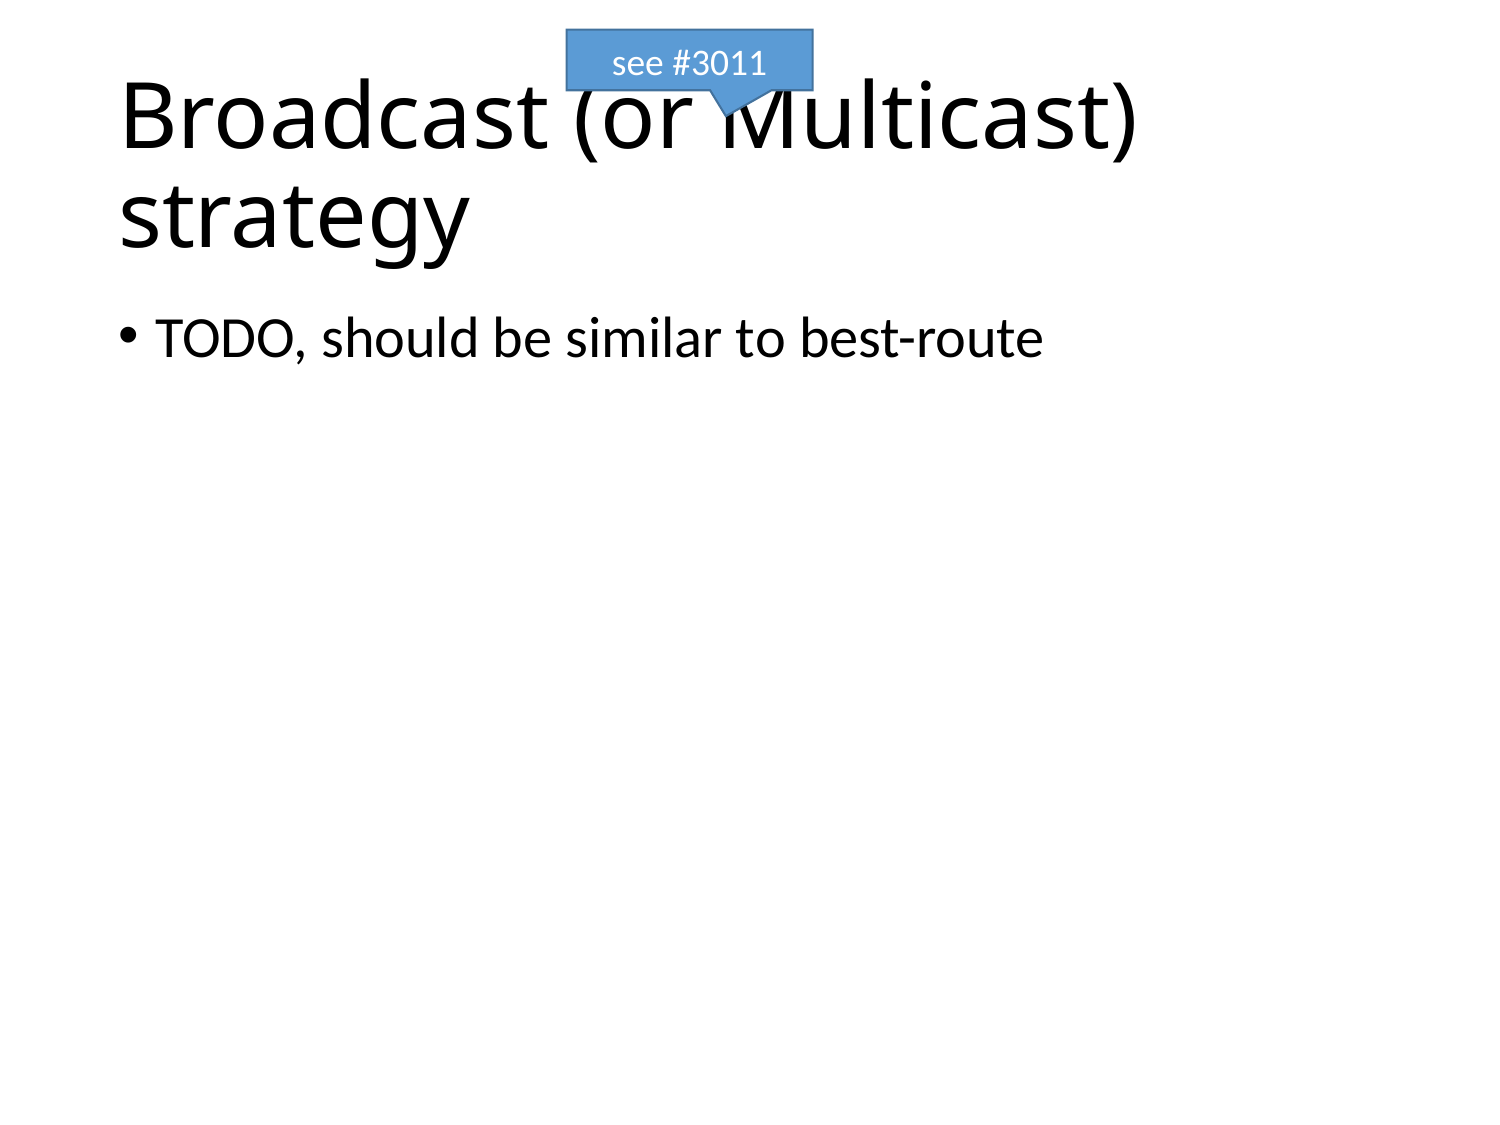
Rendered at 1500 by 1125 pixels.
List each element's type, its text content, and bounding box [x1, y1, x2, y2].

title Broadcast (or Multicast) strategy [103, 59, 1397, 278]
list TODO, should be similar to best-route [103, 299, 1397, 1014]
text_box see #3011 [565, 28, 814, 118]
